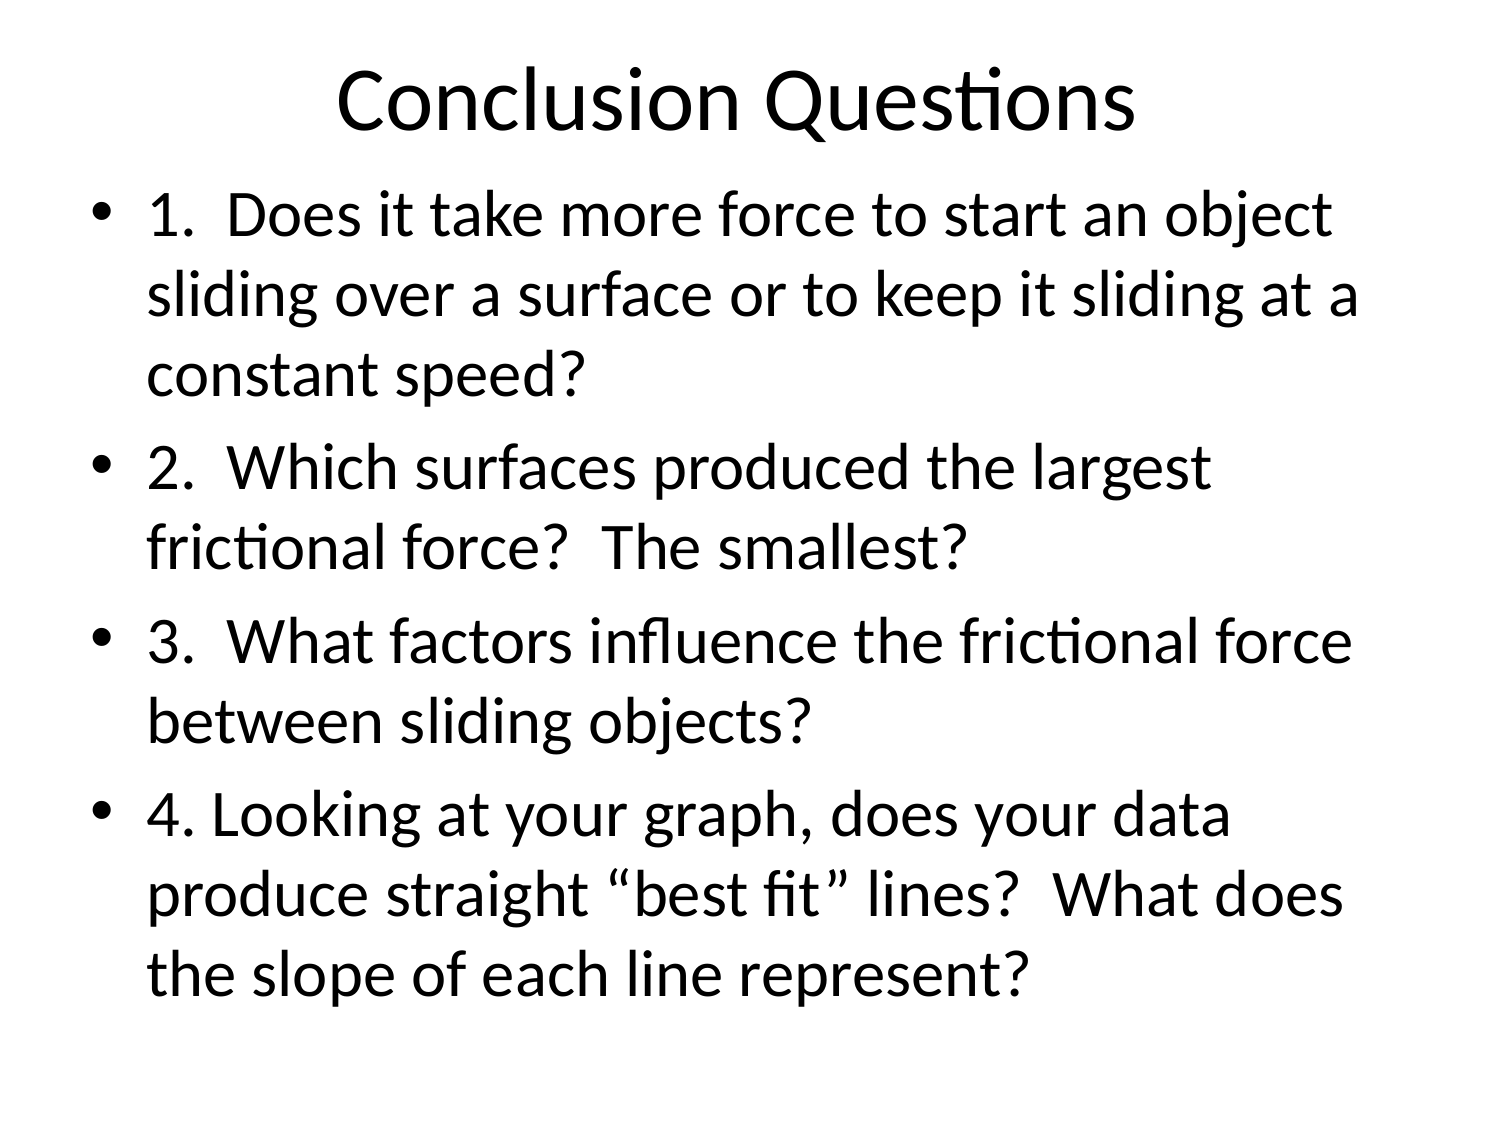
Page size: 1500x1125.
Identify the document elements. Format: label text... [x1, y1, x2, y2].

list 1. Does it take more force to start an object sliding over a surface or to keep it sliding at a constant speed? 2. Which surfaces produced the largest frictional force? The smallest? 3. What factors influence the frictional force between sliding objects? 4. Looking at your graph, does your data produce straight “best fit” lines? What does the slope of each line represent? [75, 162, 1425, 1063]
title Conclusion Questions [62, 0, 1413, 188]
